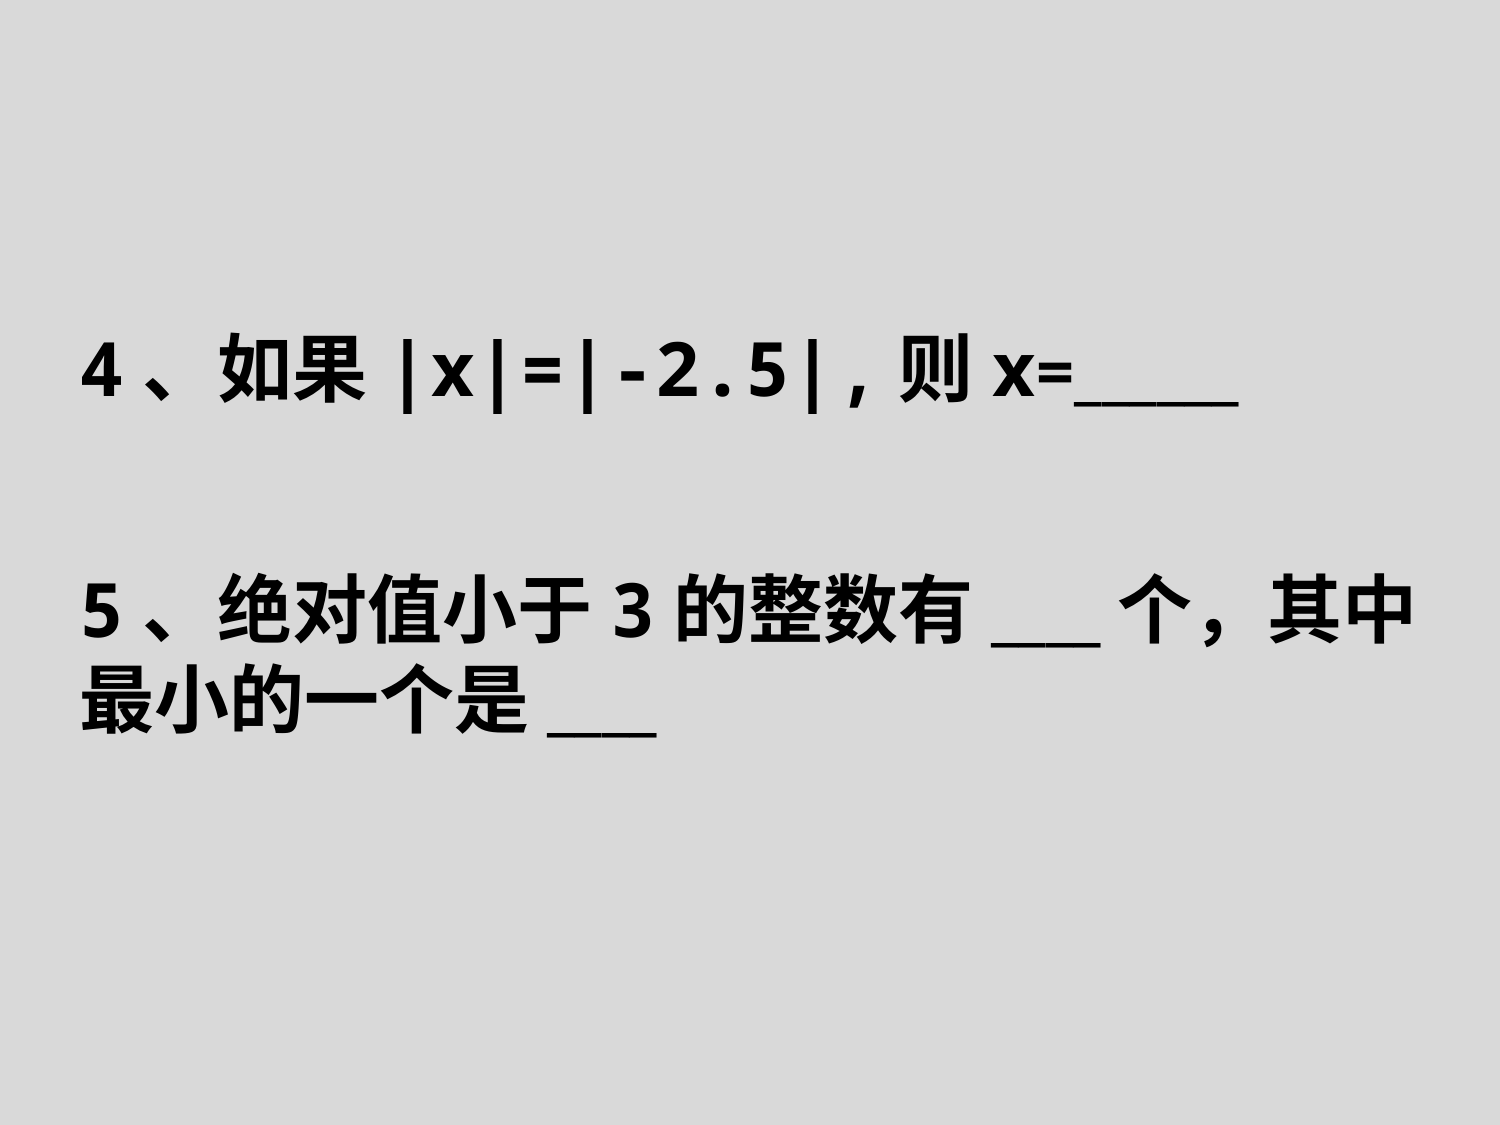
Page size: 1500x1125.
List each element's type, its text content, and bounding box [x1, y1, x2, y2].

text_box 4、如果|x|=|-2.5|,则x=______ 5、绝对值小于3的整数有____个，其中最小的一个是____ [64, 314, 1440, 750]
